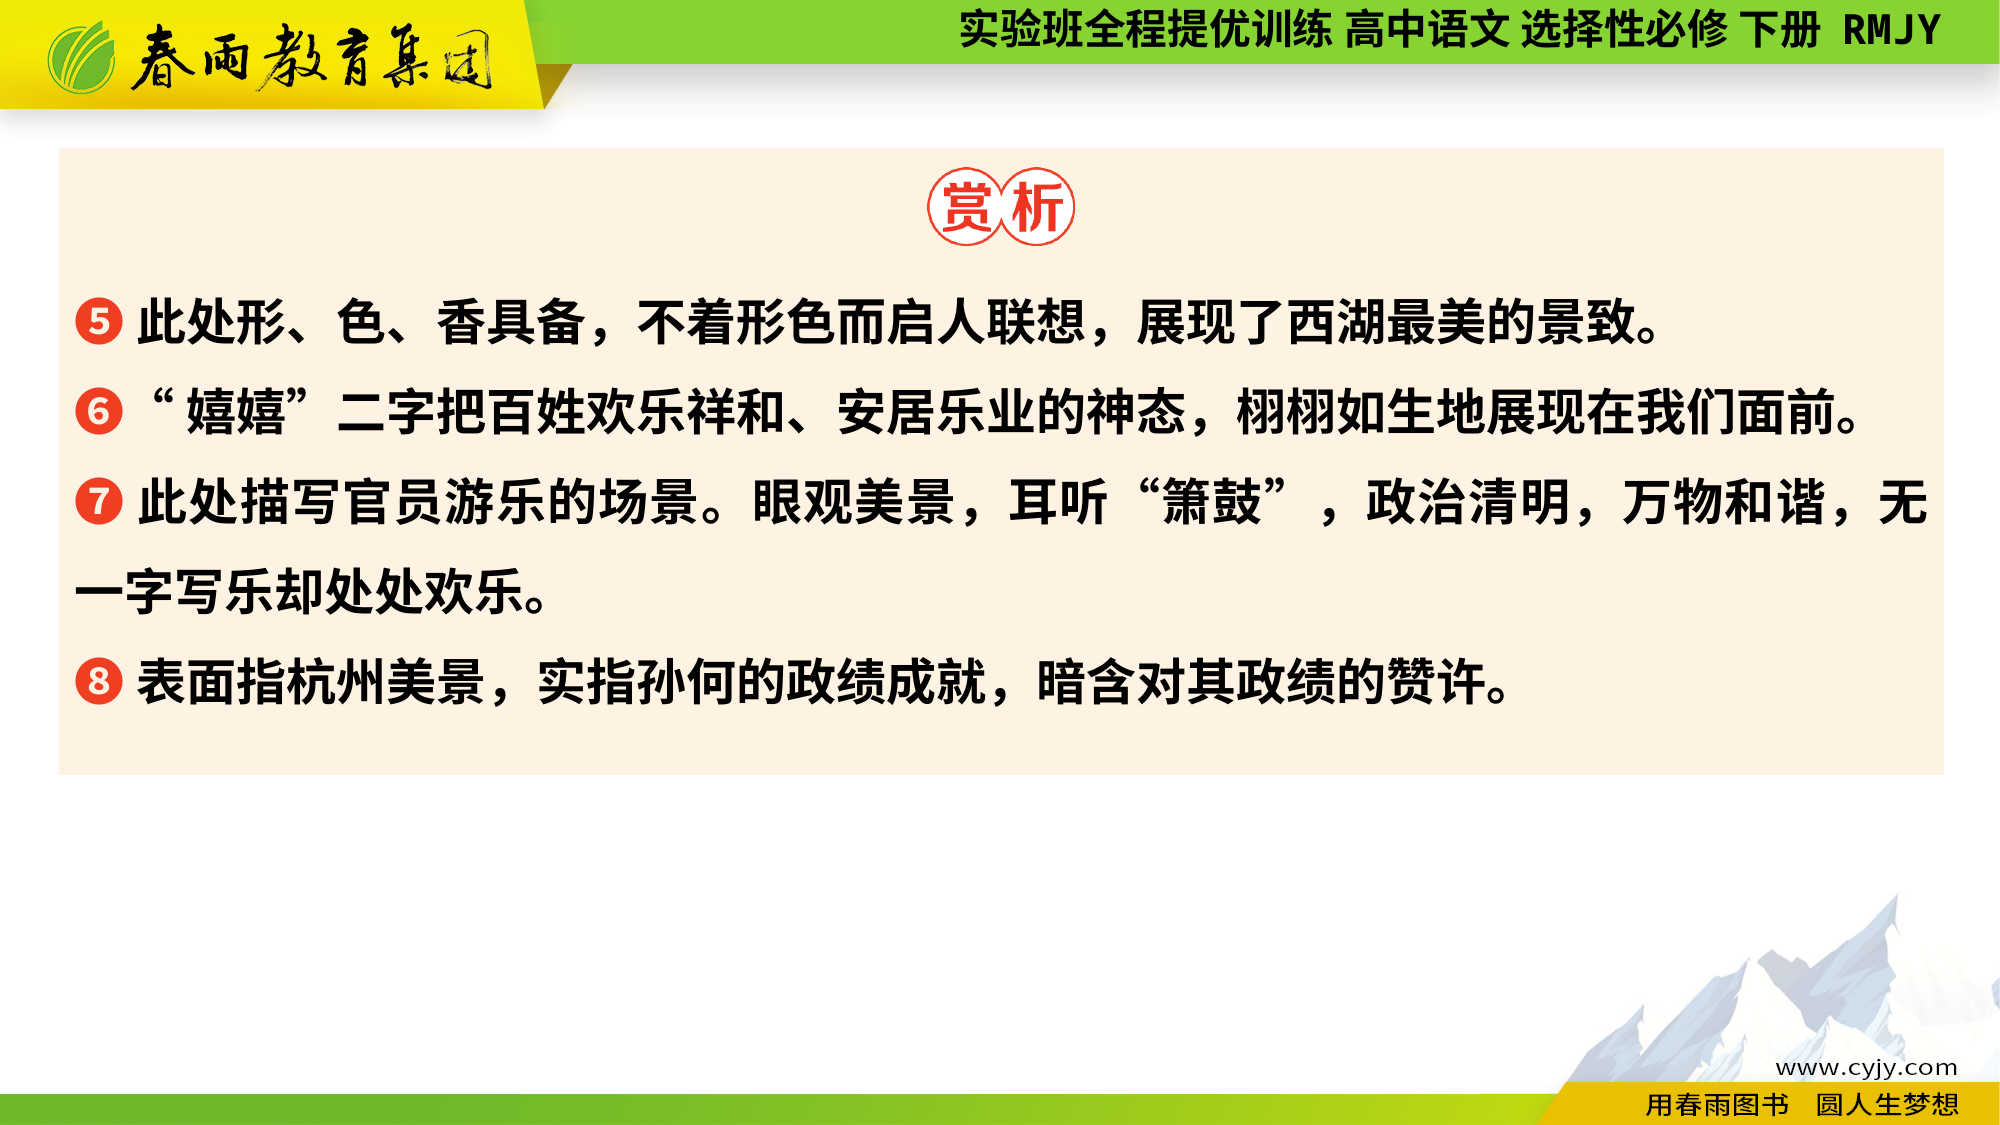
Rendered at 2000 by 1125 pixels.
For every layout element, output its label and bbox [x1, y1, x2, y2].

text_box [58, 148, 1944, 776]
picture [0, 0, 2000, 1125]
